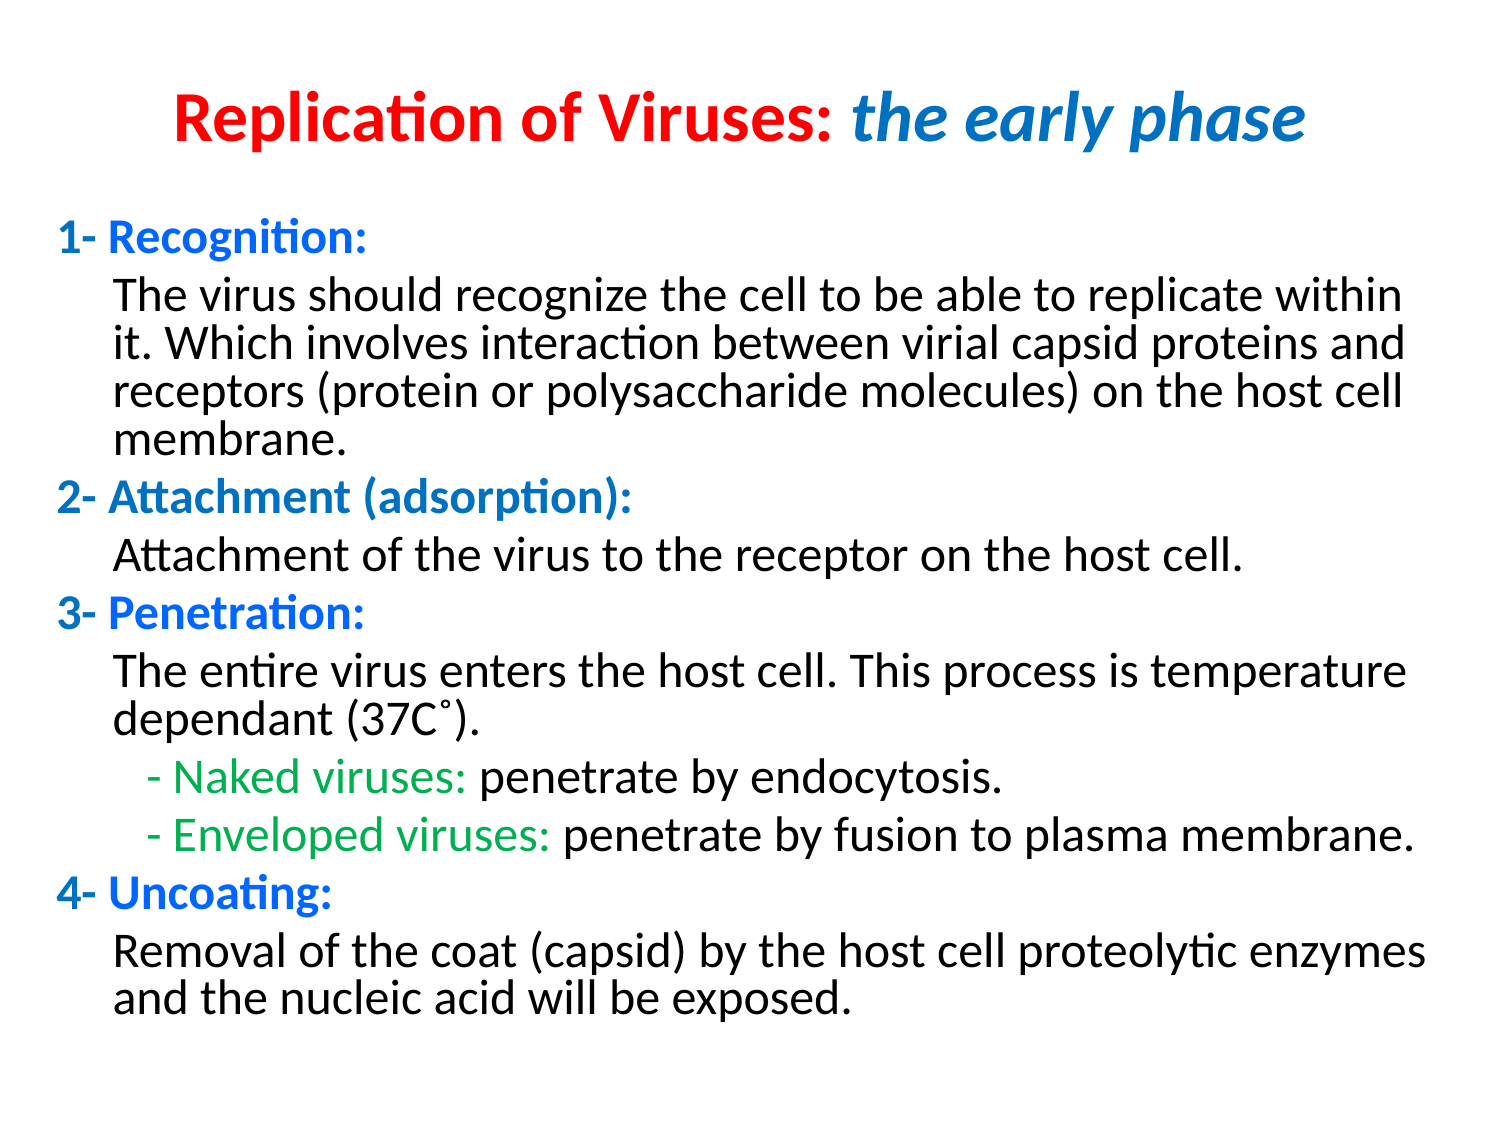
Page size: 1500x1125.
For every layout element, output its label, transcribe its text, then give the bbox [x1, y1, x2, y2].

list 1- Recognition: The virus should recognize the cell to be able to replicate within it. Which involves interaction between virial capsid proteins and receptors (protein or polysaccharide molecules) on the host cell membrane. 2- Attachment (adsorption): Attachment of the virus to the receptor on the host cell. 3- Penetration: The entire virus enters the host cell. This process is temperature dependant (37C˚). - Naked viruses: penetrate by endocytosis. - Enveloped viruses: penetrate by fusion to plasma membrane. 4- Uncoating: Removal of the coat (capsid) by the host cell proteolytic enzymes and the nucleic acid will be exposed. [41, 208, 1447, 1083]
title Replication of Viruses: the early phase [64, 30, 1415, 194]
